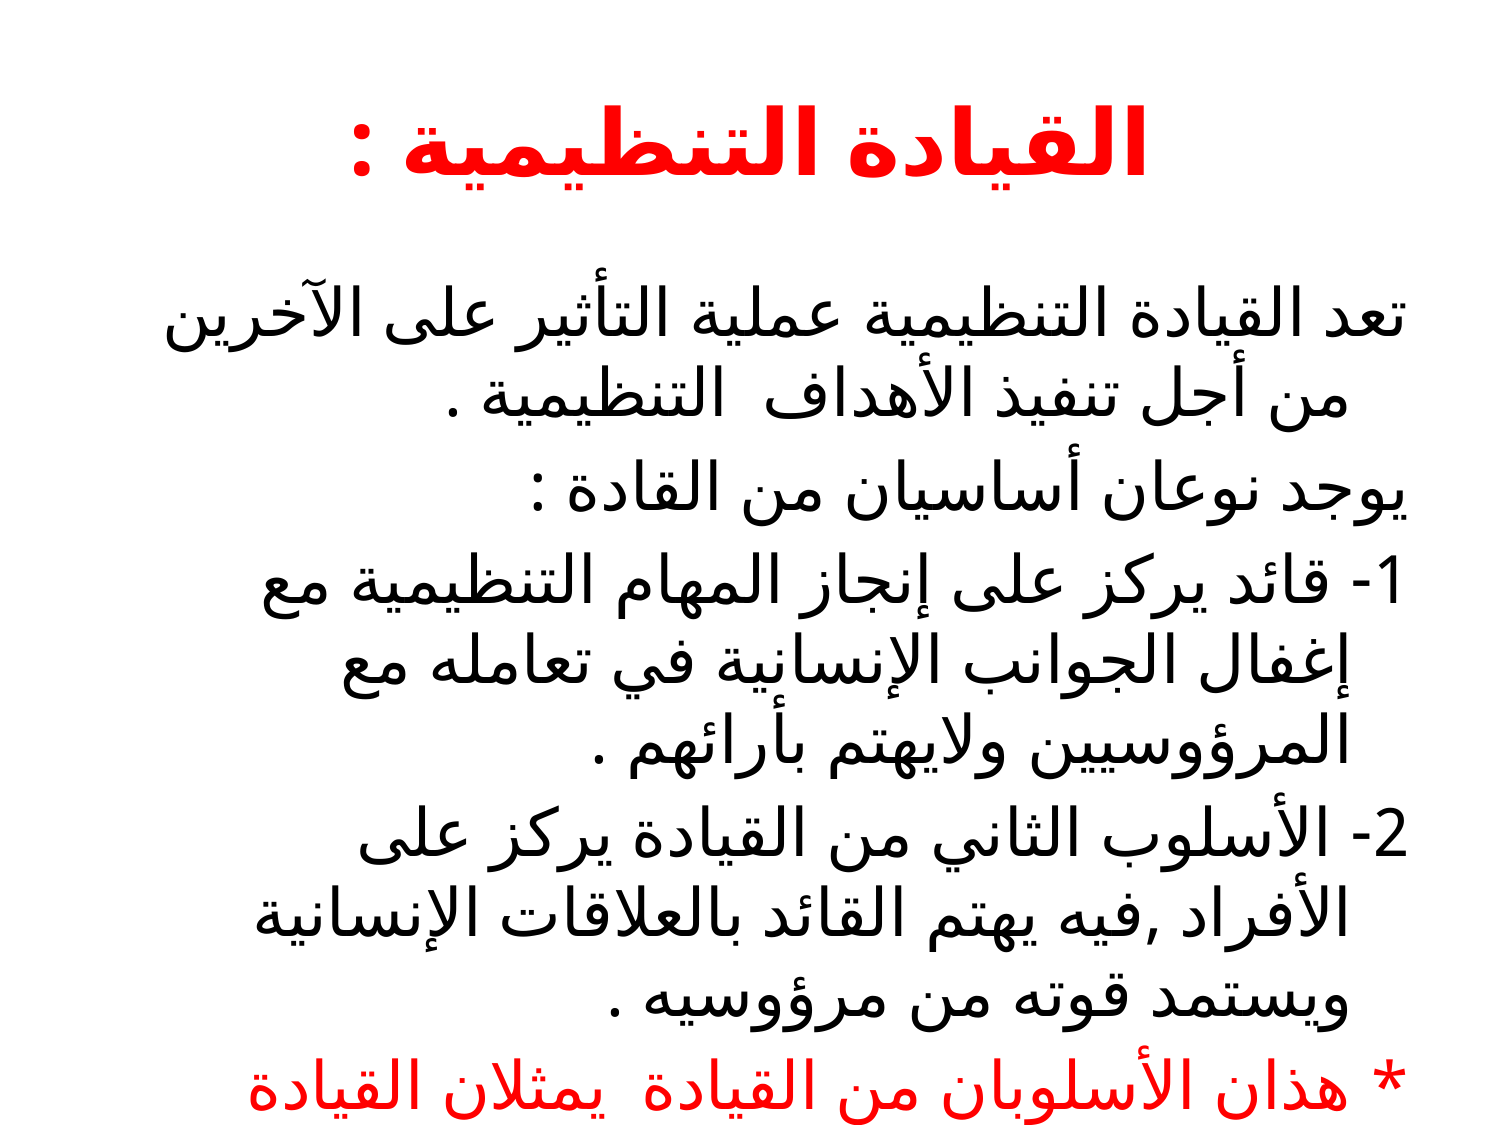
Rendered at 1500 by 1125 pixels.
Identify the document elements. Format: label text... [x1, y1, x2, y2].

list تعد القيادة التنظيمية عملية التأثير على الآخرين من أجل تنفيذ الأهداف التنظيمية . يوجد نوعان أساسيان من القادة : 1- قائد يركز على إنجاز المهام التنظيمية مع إغفال الجوانب الإنسانية في تعامله مع المرؤوسيين ولايهتم بأرائهم . 2- الأسلوب الثاني من القيادة يركز على الأفراد ,فيه يهتم القائد بالعلاقات الإنسانية ويستمد قوته من مرؤوسيه . * هذان الأسلوبان من القيادة يمثلان القيادة النموذجية [75, 262, 1425, 1005]
title القيادة التنظيمية : [75, 45, 1425, 233]
